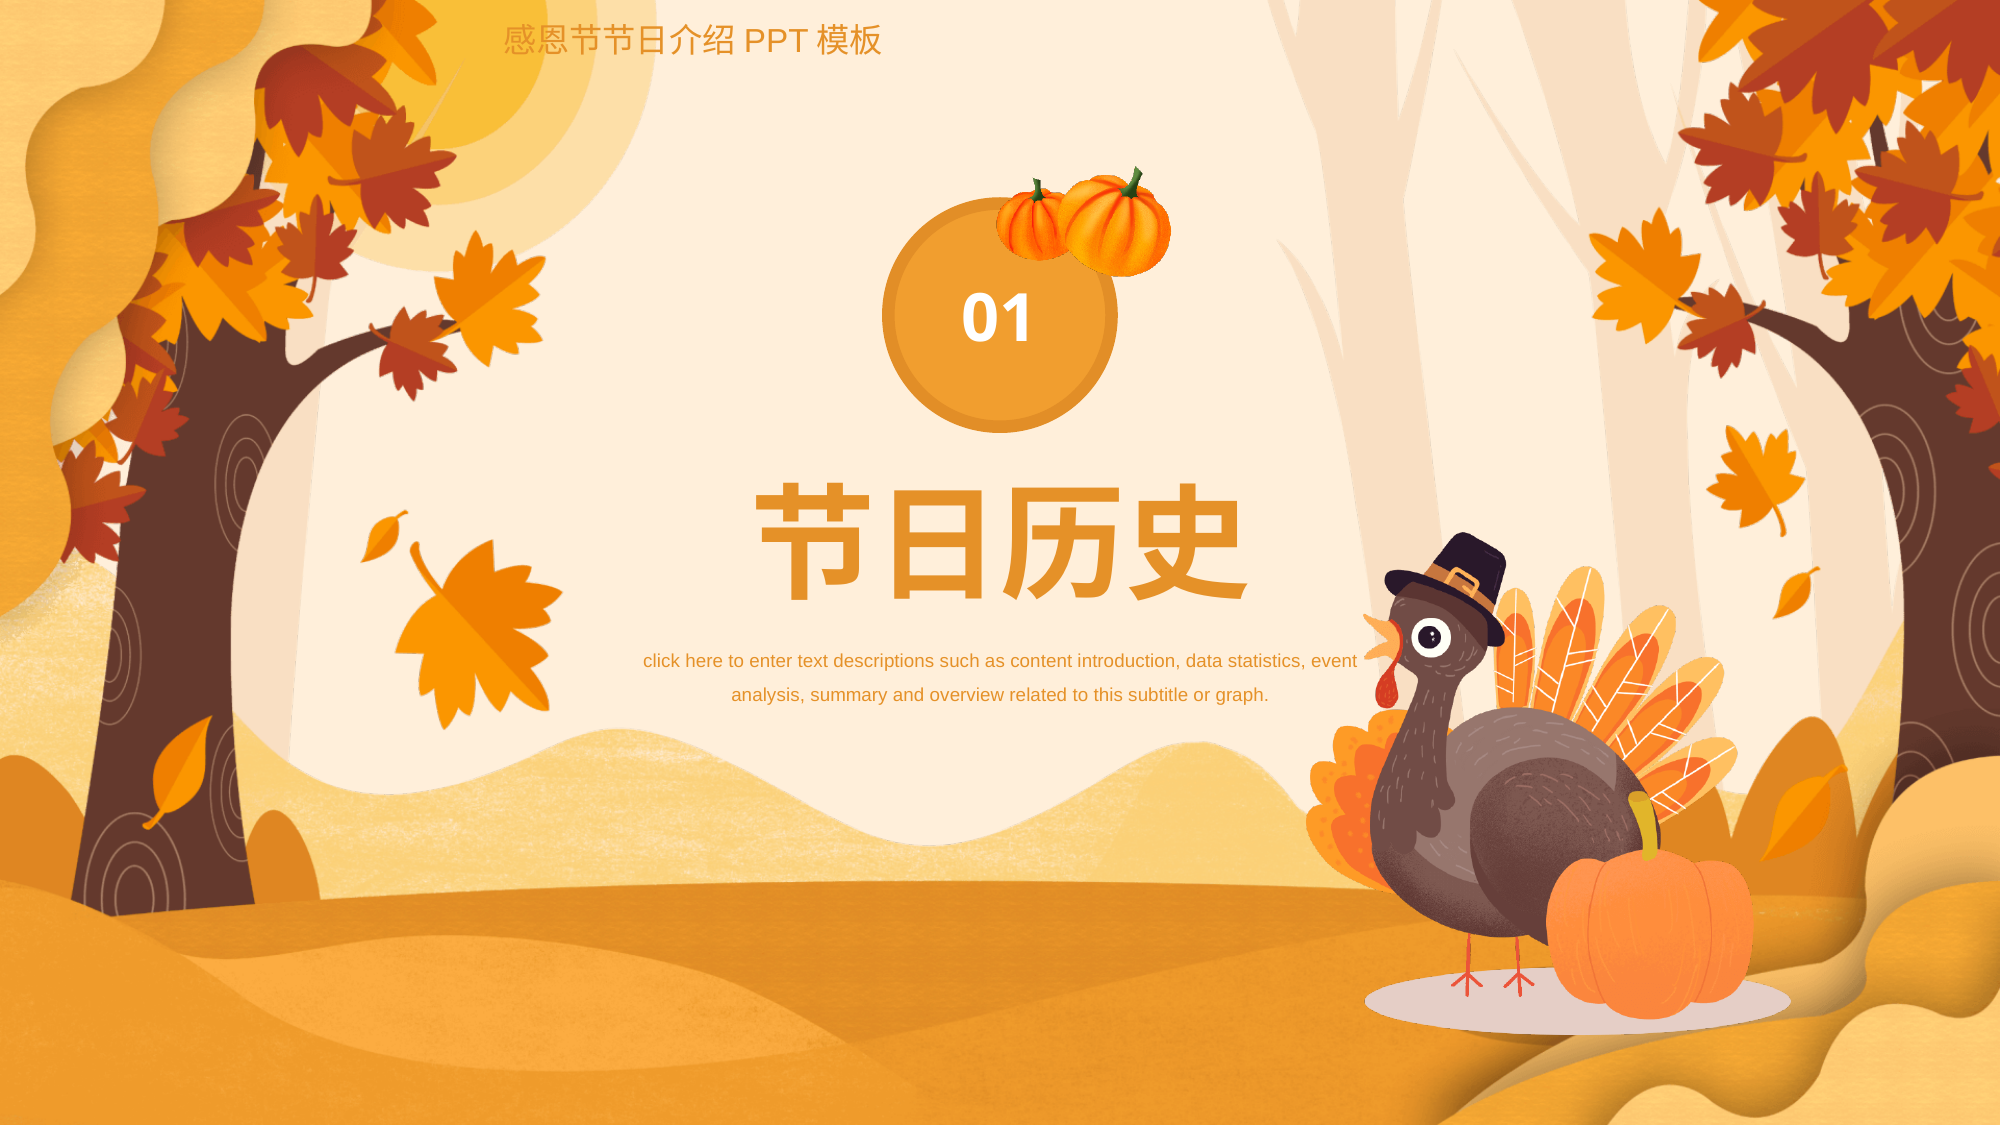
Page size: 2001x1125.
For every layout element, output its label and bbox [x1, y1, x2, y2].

text_box [888, 113, 1182, 427]
picture [0, 0, 2000, 1125]
